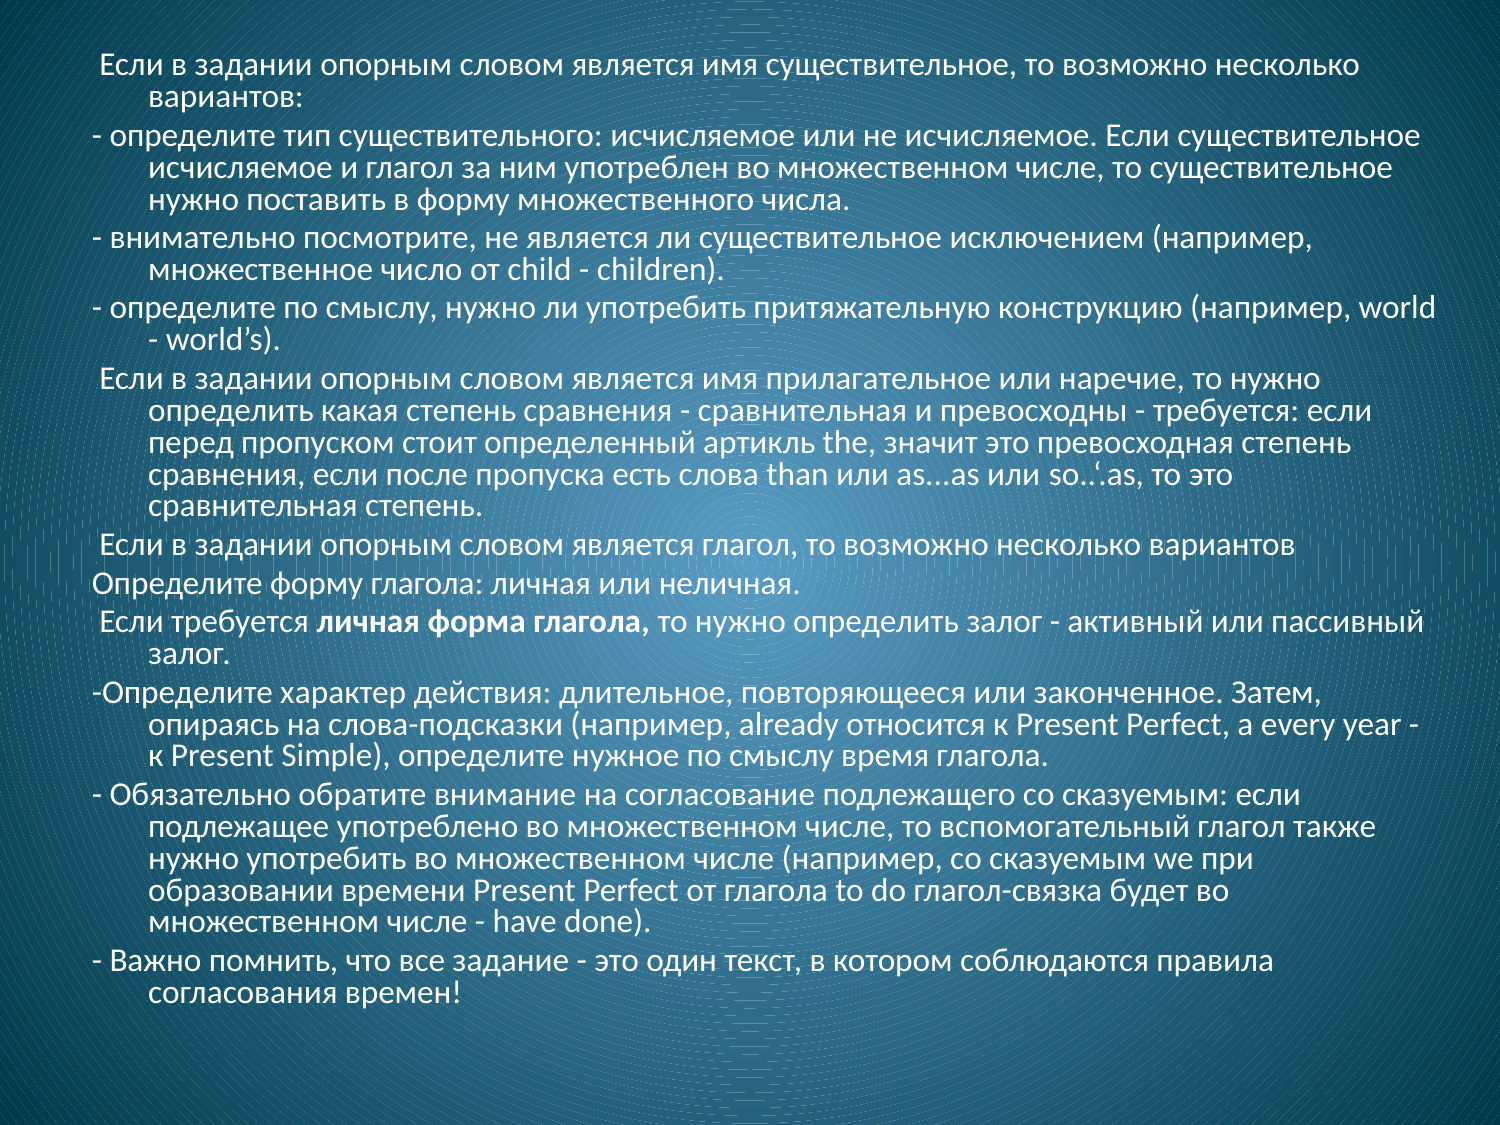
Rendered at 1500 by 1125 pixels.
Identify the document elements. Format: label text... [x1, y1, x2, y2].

list Если в задании опорным словом является имя существительное, то возможно несколько вариантов: - определите тип существительного: исчисляемое или не исчисляемое. Если существительное исчисляемое и глагол за ним употреблен во множественном числе, то существительное нужно поставить в форму множественного числа. - внимательно посмотрите, не является ли существительное исключением (например, множественное число от child - children). - определите по смыслу, нужно ли употребить притяжательную конструкцию (например, world - world’s). Если в задании опорным словом является имя прилагательное или наречие, то нужно определить какая степень сравнения - сравнительная и превосходны - требуется: если перед пропуском стоит определенный артикль the, значит это превосходная степень сравнения, если после пропуска есть слова than или as...as или so..‘.as, то это сравнительная степень. Если в задании опорным словом является глагол, то возможно несколько вариантов Определите форму глагола: личная или неличная. Если требуется личная форма глагола, то нужно определить залог - активный или пассивный залог. -Определите характер действия: длительное, повторяющееся или законченное. Затем, опираясь на слова-подсказки (например, already относится к Present Perfect, a every year - к Present Simple), определите нужное по смыслу время глагола. - Обязательно обратите внимание на согласование подлежащего со сказуемым: если подлежащее употреблено во множественном числе, то вспомогательный глагол также нужно употребить во множественном числе (например, со сказуемым we при образовании времени Present Perfect от глагола to do глагол-связка будет во множественном числе - have done). - Важно помнить, что все задание - это один текст, в котором соблюдаются правила согласования времен! [76, 42, 1460, 1095]
